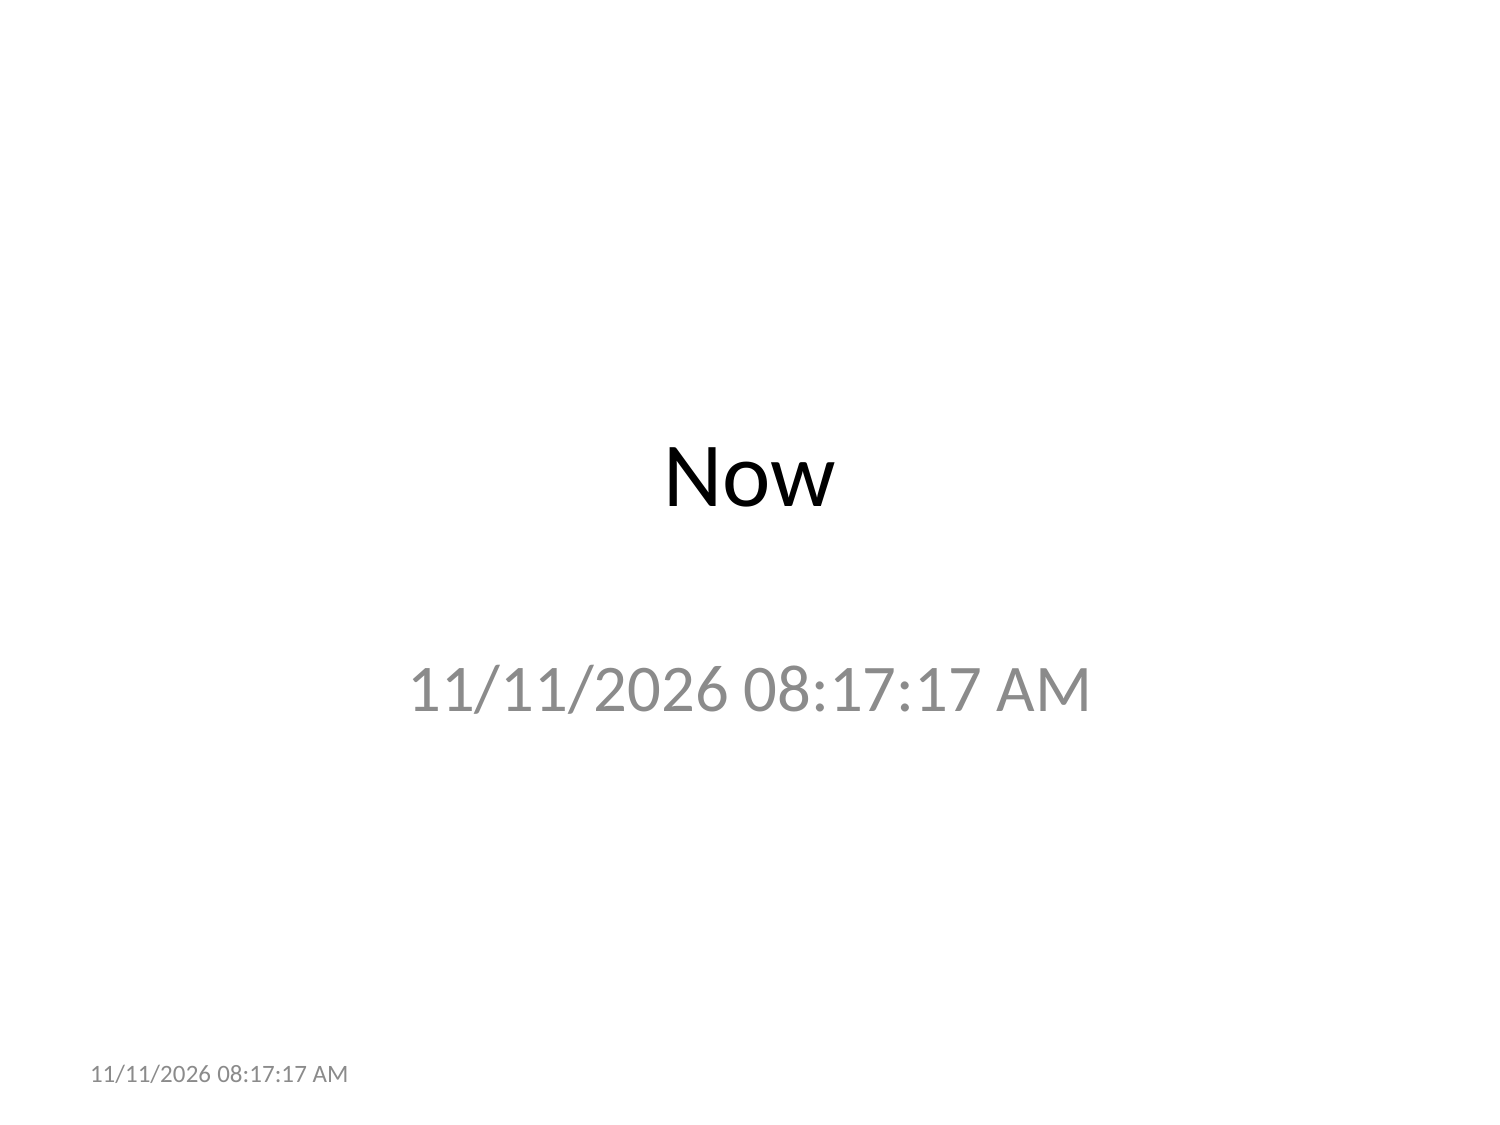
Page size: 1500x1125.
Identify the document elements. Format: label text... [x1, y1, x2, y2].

title Now [112, 349, 1388, 591]
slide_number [75, 1042, 425, 1103]
subtitle 2011-12-19 10:20:04 AM [225, 637, 1275, 925]
